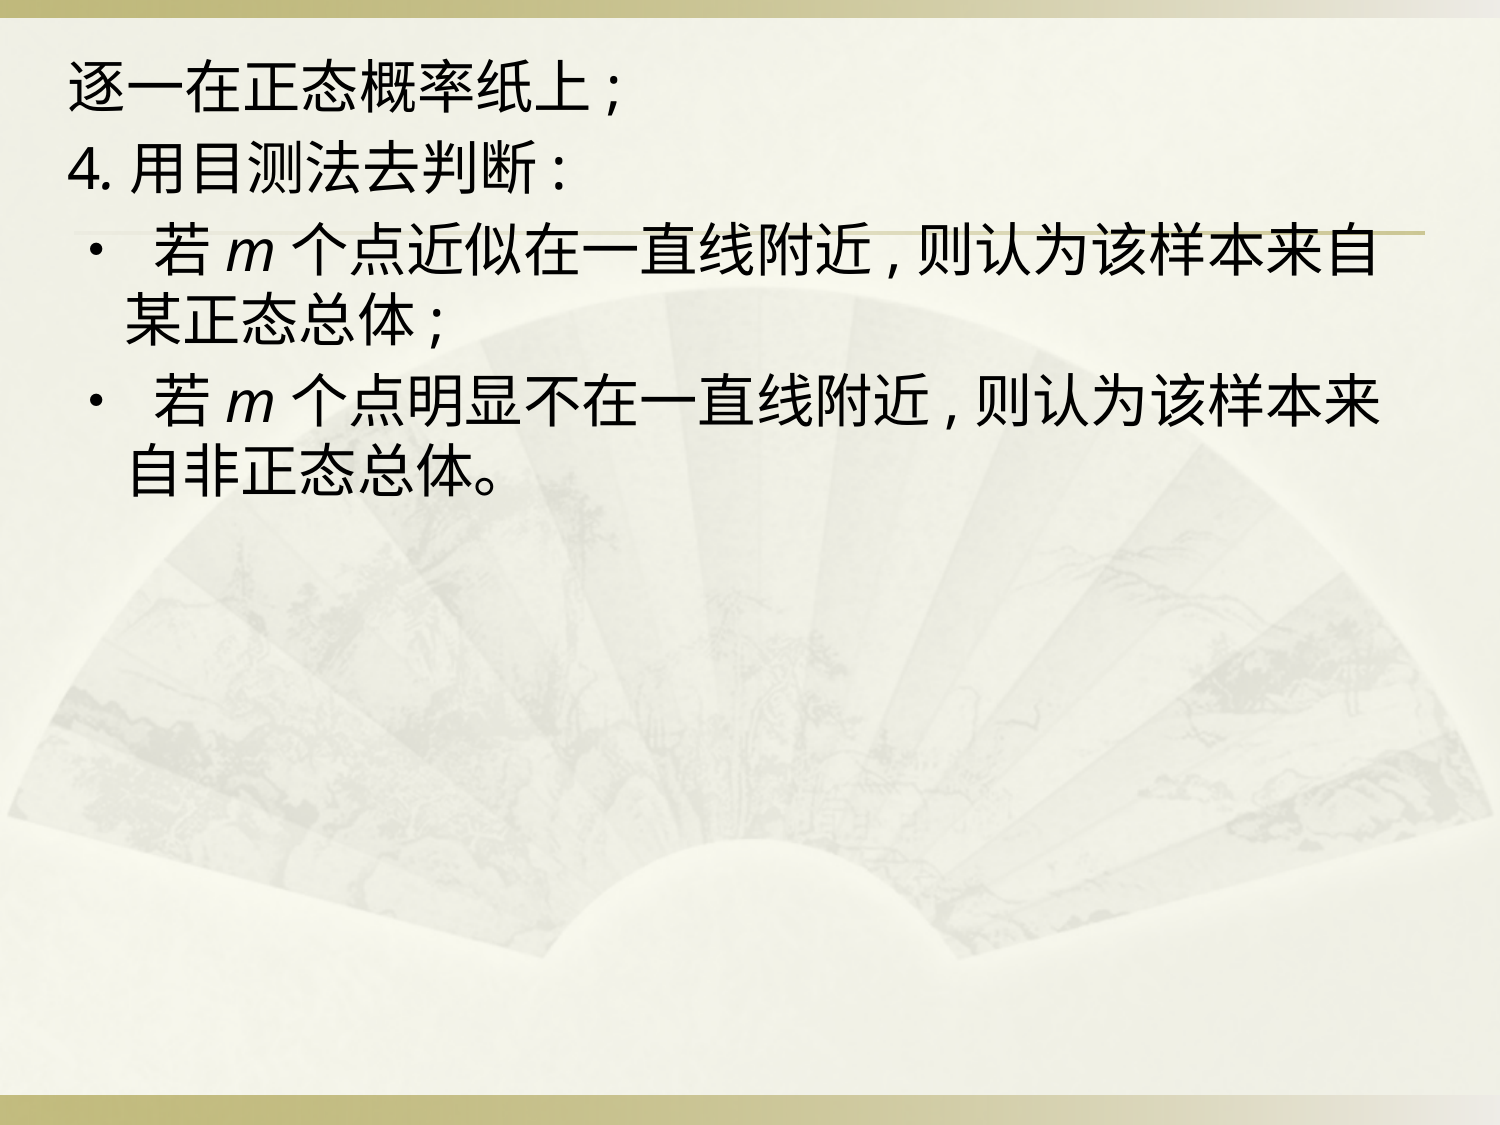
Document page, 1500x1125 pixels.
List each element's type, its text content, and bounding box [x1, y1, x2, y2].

list 逐一在正态概率纸上; 4.用目测法去判断: • 若m个点近似在一直线附近,则认为该样本来自某正态总体; • 若m个点明显不在一直线附近,则认为该样本来自非正态总体。 [53, 42, 1404, 1074]
